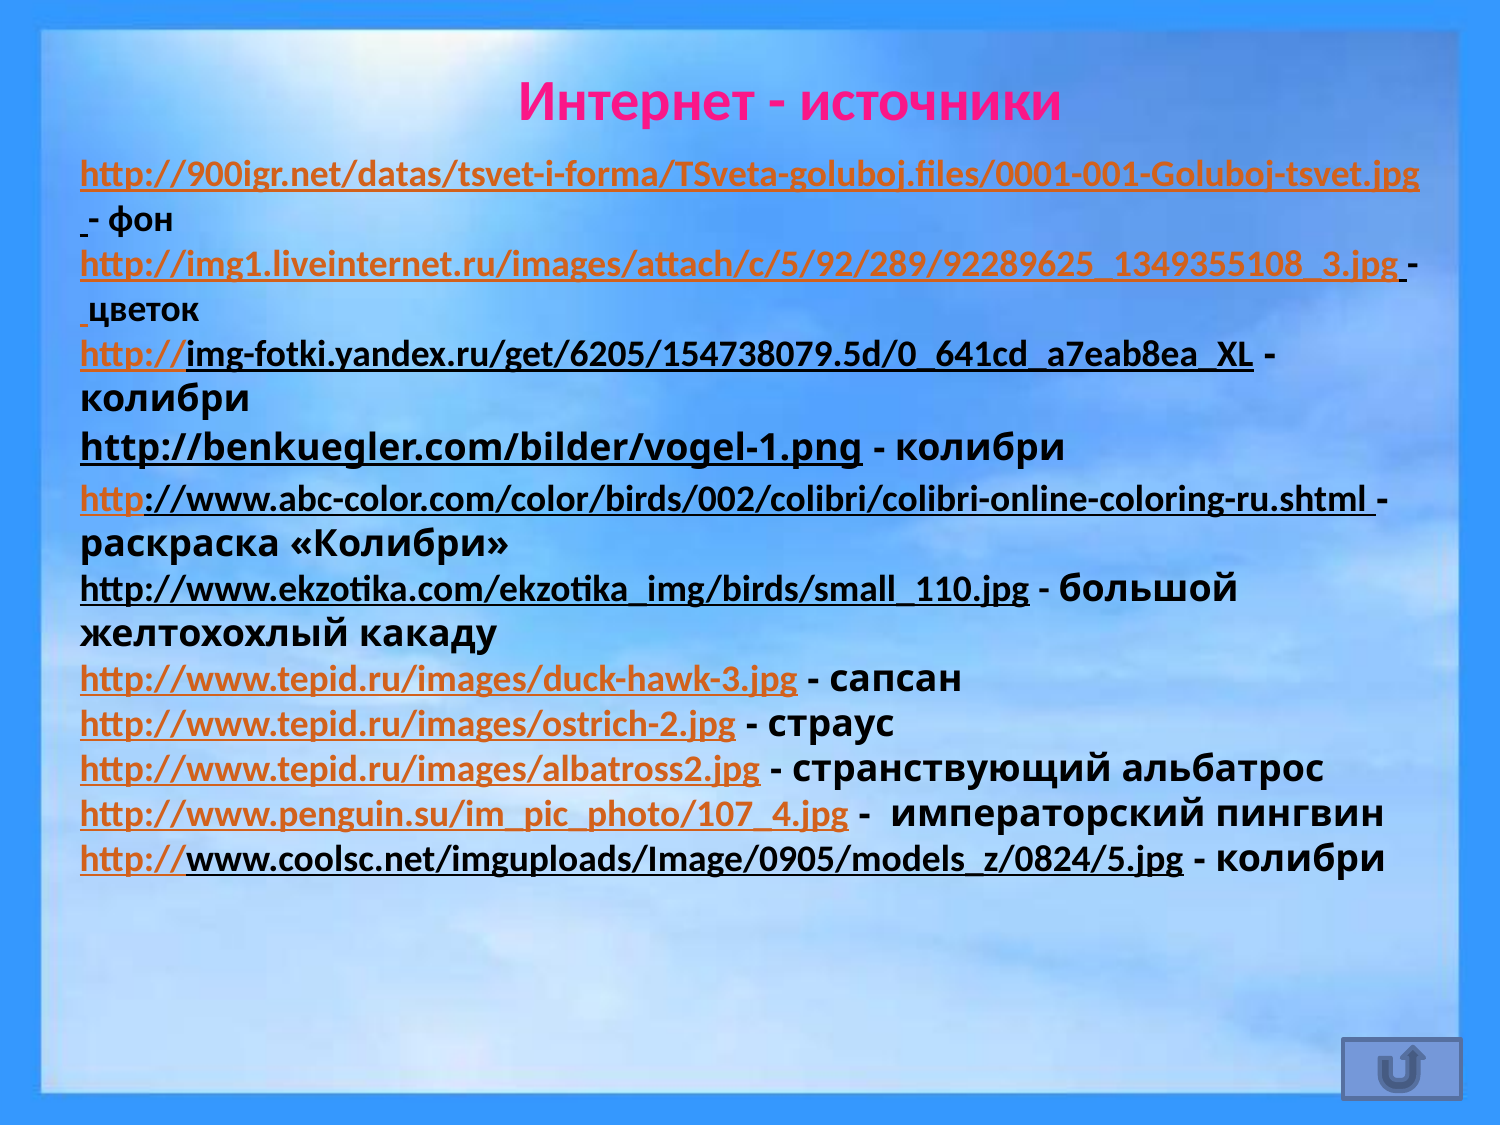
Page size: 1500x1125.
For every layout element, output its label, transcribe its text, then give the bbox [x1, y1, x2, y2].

text_box [1341, 1037, 1463, 1101]
text_box http://900igr.net/datas/tsvet-i-forma/TSveta-goluboj.files/0001-001-Goluboj-tsvet.jpg - фон http://img1.liveinternet.ru/images/attach/c/5/92/289/92289625_1349355108_3.jpg - цветок http://img-fotki.yandex.ru/get/6205/154738079.5d/0_641cd_a7eab8ea_XL - колибри http://benkuegler.com/bilder/vogel-1.png - колибри http://www.abc-color.com/color/birds/002/colibri/colibri-online-coloring-ru.shtml - раскраска «Колибри» http://www.ekzotika.com/ekzotika_img/birds/small_110.jpg - большой желтохохлый какаду http://www.tepid.ru/images/duck-hawk-3.jpg - сапсан http://www.tepid.ru/images/ostrich-2.jpg - страус http://www.tepid.ru/images/albatross2.jpg - странствующий альбатрос http://www.penguin.su/im_pic_photo/107_4.jpg - императорский пингвин http://www.coolsc.net/imguploads/Image/0905/models_z/0824/5.jpg - колибри [64, 141, 1436, 1125]
picture [0, 0, 1500, 1125]
text_box Интернет - источники [454, 54, 1128, 140]
